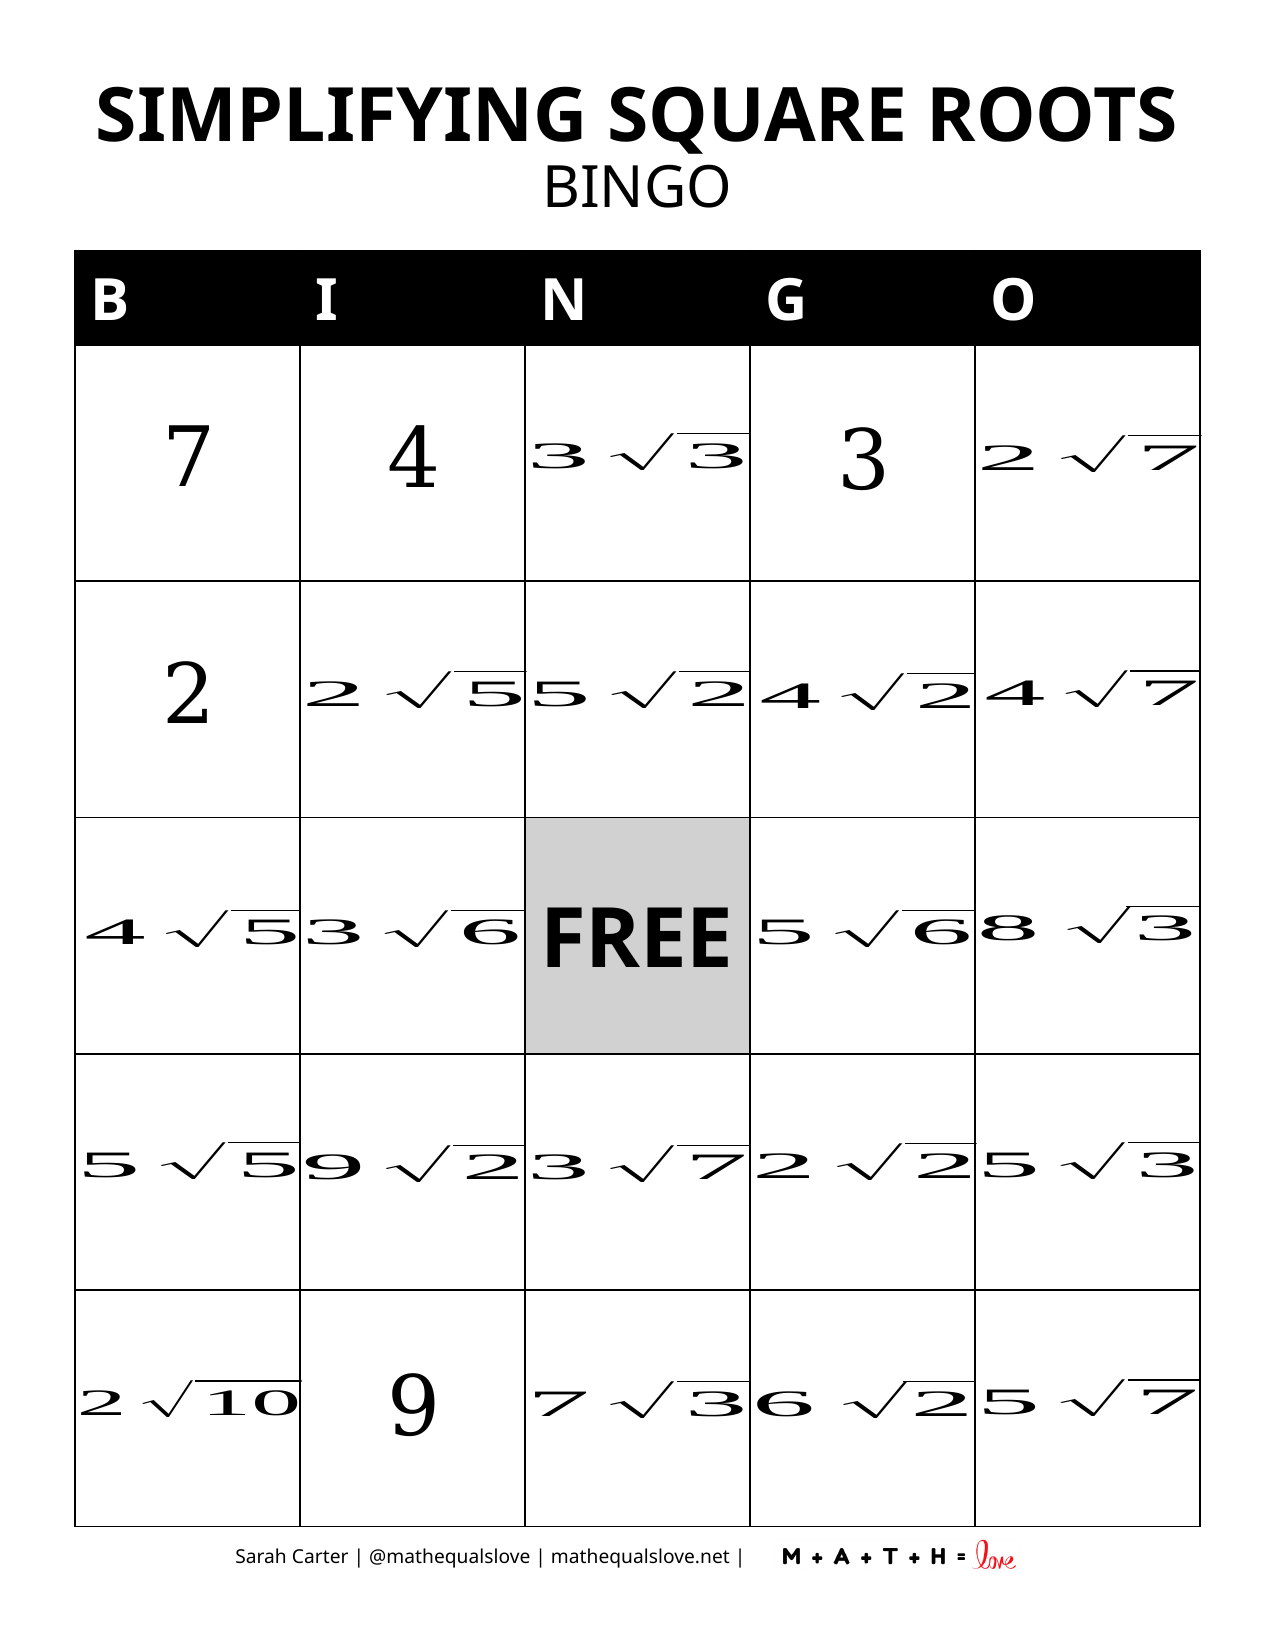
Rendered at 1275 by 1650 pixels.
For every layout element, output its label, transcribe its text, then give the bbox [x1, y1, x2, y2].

table_cell [301, 478, 524, 580]
table_cell [76, 1291, 299, 1526]
table_cell [76, 477, 299, 580]
table_cell [526, 1291, 749, 1526]
table_cell [76, 582, 299, 666]
text_box SIMPLIFYING SQUARE ROOTS [74, 59, 1200, 165]
table_cell [76, 818, 299, 1053]
table_cell [976, 1055, 1199, 1289]
table_cell [301, 1426, 524, 1526]
table_cell [301, 1291, 524, 1378]
table_cell [976, 1291, 1199, 1526]
table_cell [301, 818, 524, 1053]
table_header O [976, 251, 1199, 344]
text_box 4 [300, 430, 528, 478]
table_cell [76, 1055, 299, 1289]
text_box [220, 1535, 1055, 1576]
text_box 3 [750, 432, 978, 480]
table_cell [526, 346, 749, 580]
table_header B [76, 251, 299, 344]
table_cell [751, 480, 974, 580]
text_box 2 [75, 666, 303, 714]
table_cell [976, 582, 1199, 817]
table_cell [301, 346, 524, 430]
table_cell [751, 582, 974, 817]
table_cell [301, 1055, 524, 1289]
table_cell [76, 346, 299, 429]
table_cell [751, 346, 974, 432]
text_box 9 [300, 1378, 528, 1426]
table_header N [526, 251, 749, 344]
table_cell [526, 582, 749, 817]
table_cell FREE [526, 818, 749, 1053]
table_header I [301, 251, 524, 344]
table_cell [751, 1291, 974, 1526]
table_cell [526, 1055, 749, 1289]
text_box BINGO [74, 165, 1200, 226]
table_cell [976, 346, 1199, 580]
table_header G [751, 251, 974, 344]
table_cell [976, 818, 1199, 1053]
table_cell [751, 818, 974, 1053]
text_box 7 [75, 429, 303, 477]
table_cell [301, 582, 524, 817]
table_cell [76, 714, 299, 817]
table_cell [751, 1055, 974, 1289]
